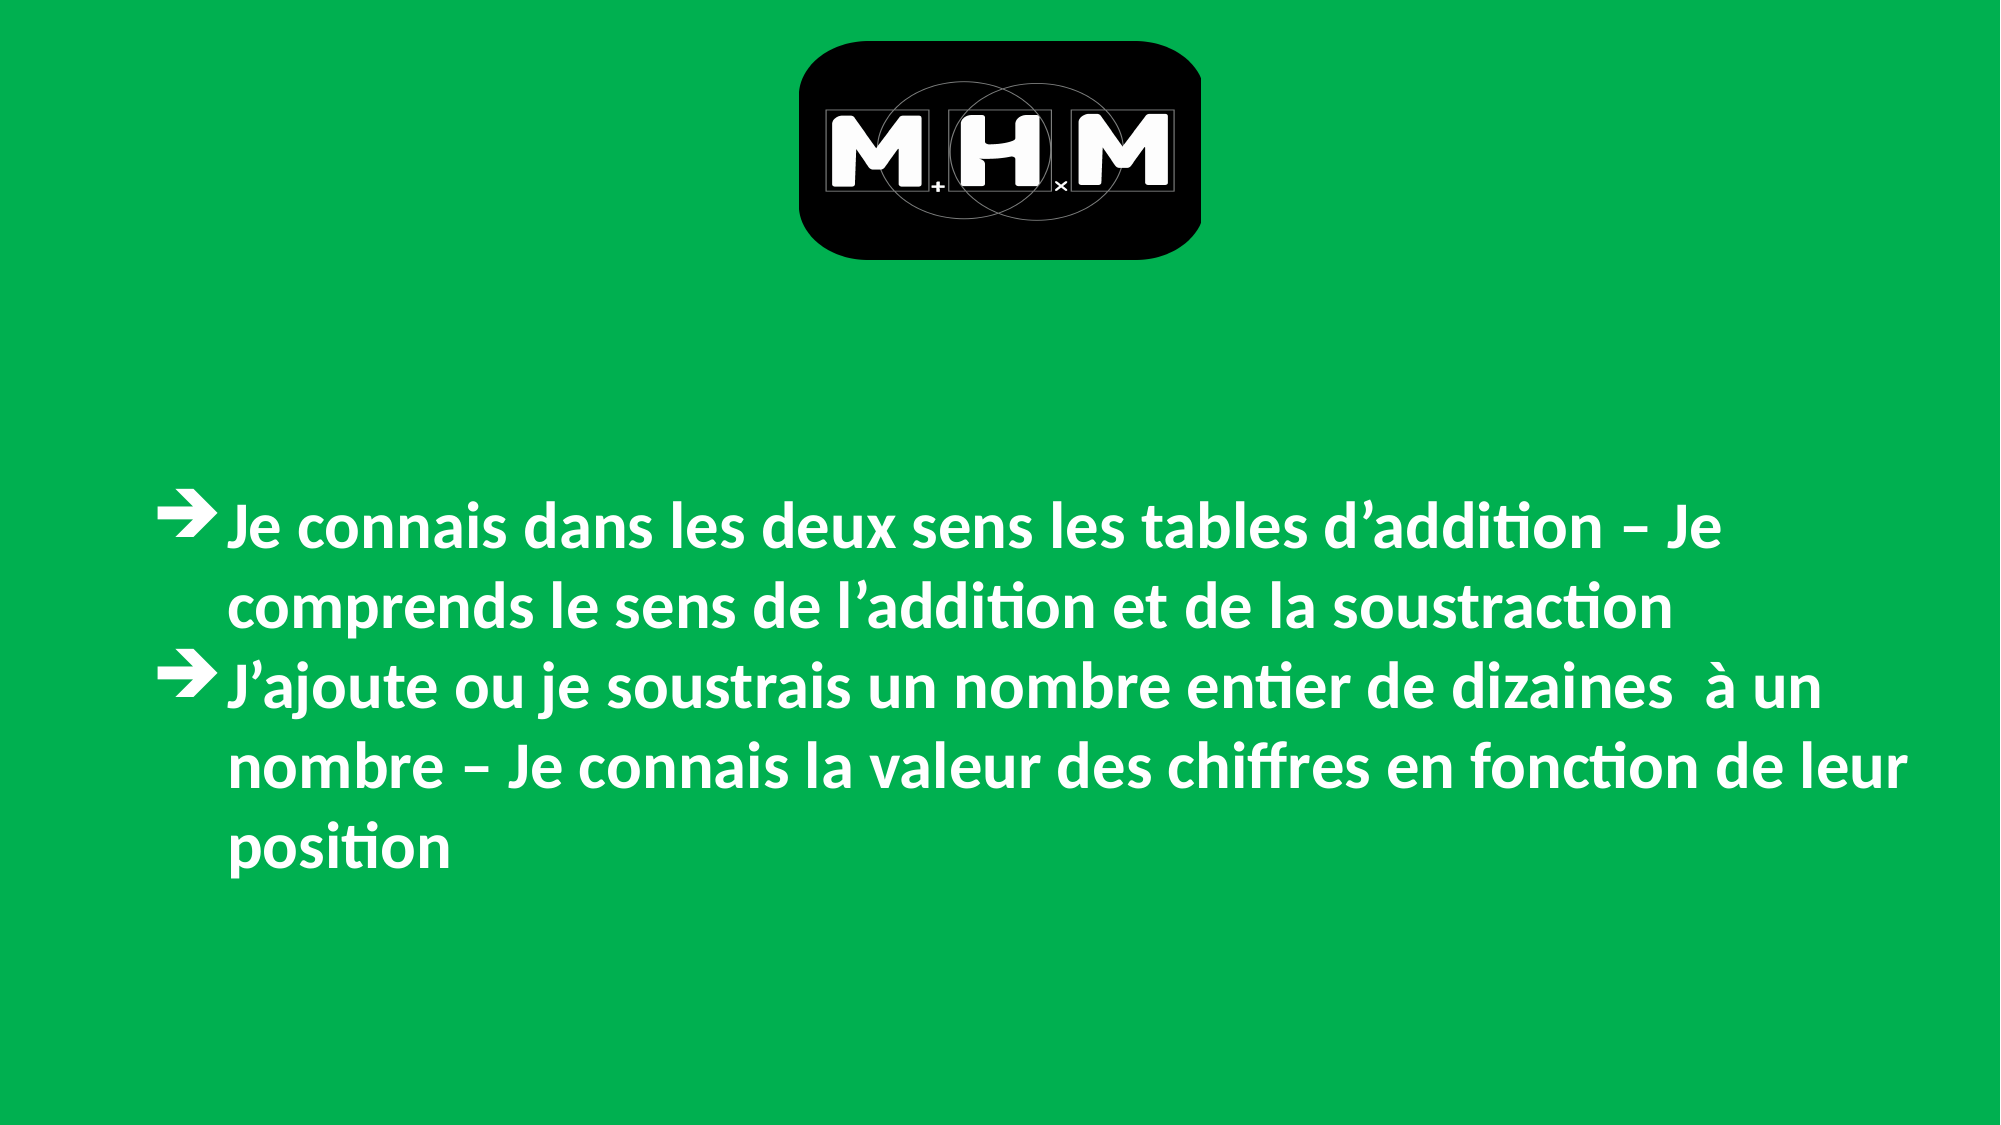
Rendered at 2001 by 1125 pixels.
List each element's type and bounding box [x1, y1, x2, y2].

text_box [0, 0, 2000, 1125]
